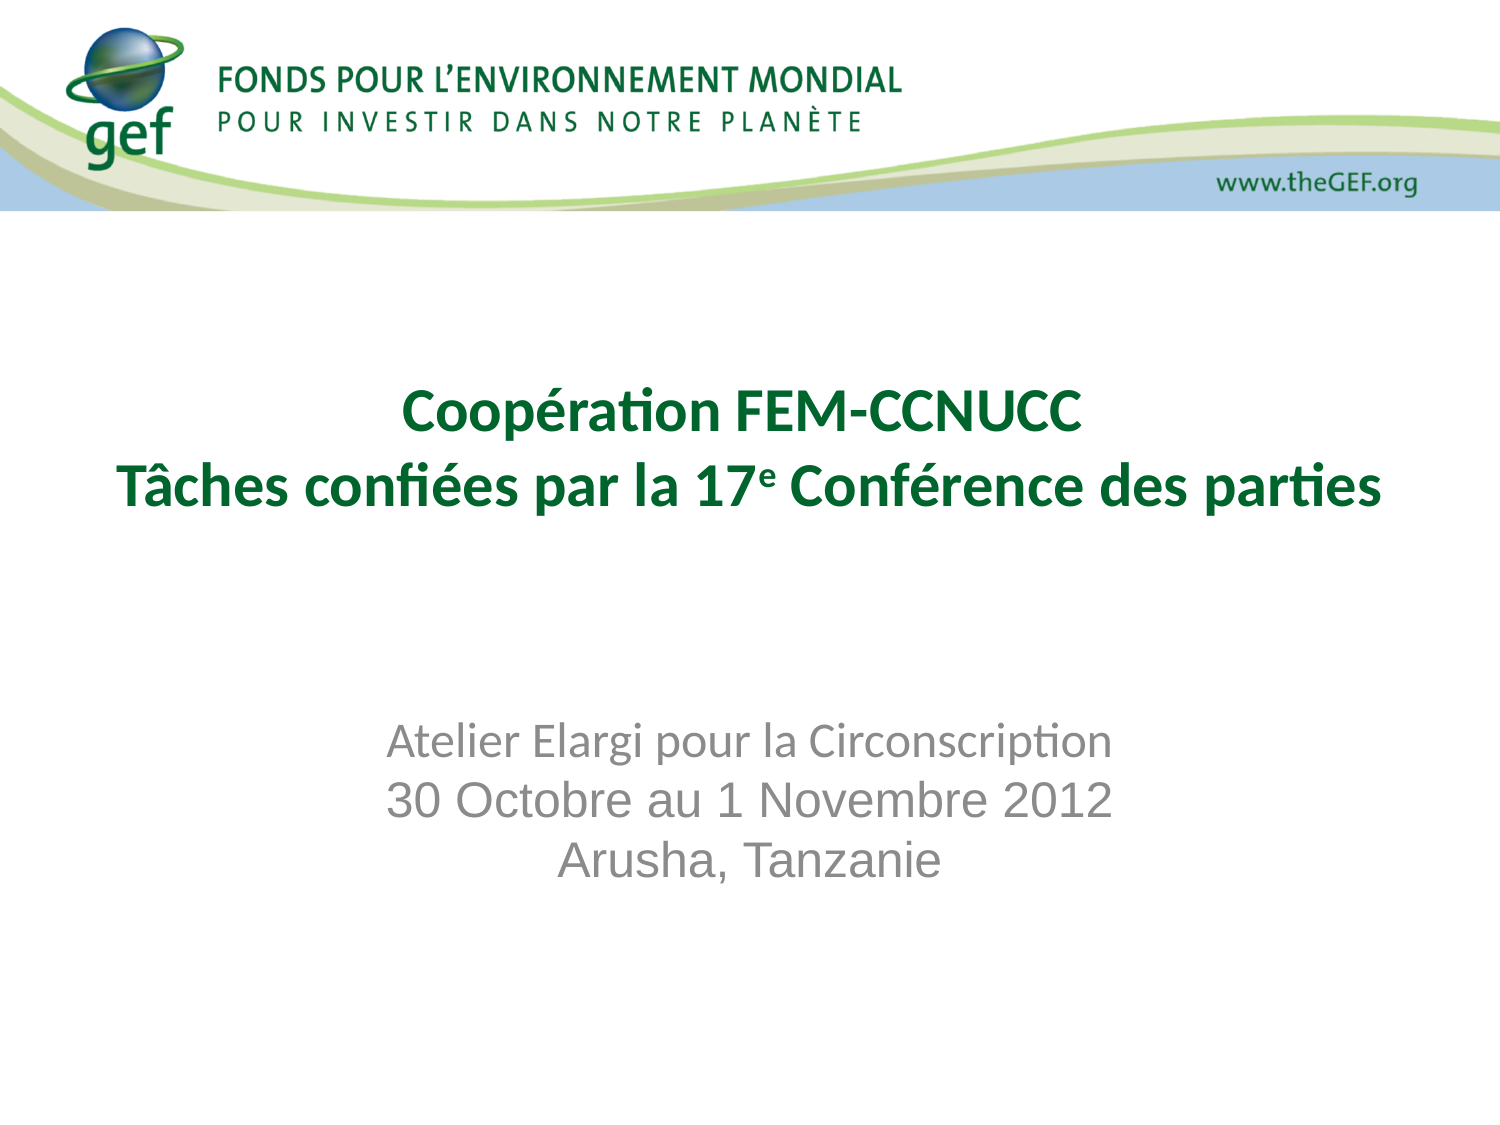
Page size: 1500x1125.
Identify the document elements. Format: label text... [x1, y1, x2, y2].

text_box Atelier Elargi pour la Circonscription 30 Octobre au 1 Novembre 2012 Arusha, Tanzanie [149, 699, 1350, 925]
picture [0, 0, 1500, 213]
title Coopération FEM-CCNUCC Tâches confiées par la 17e Conférence des parties [74, 337, 1426, 551]
